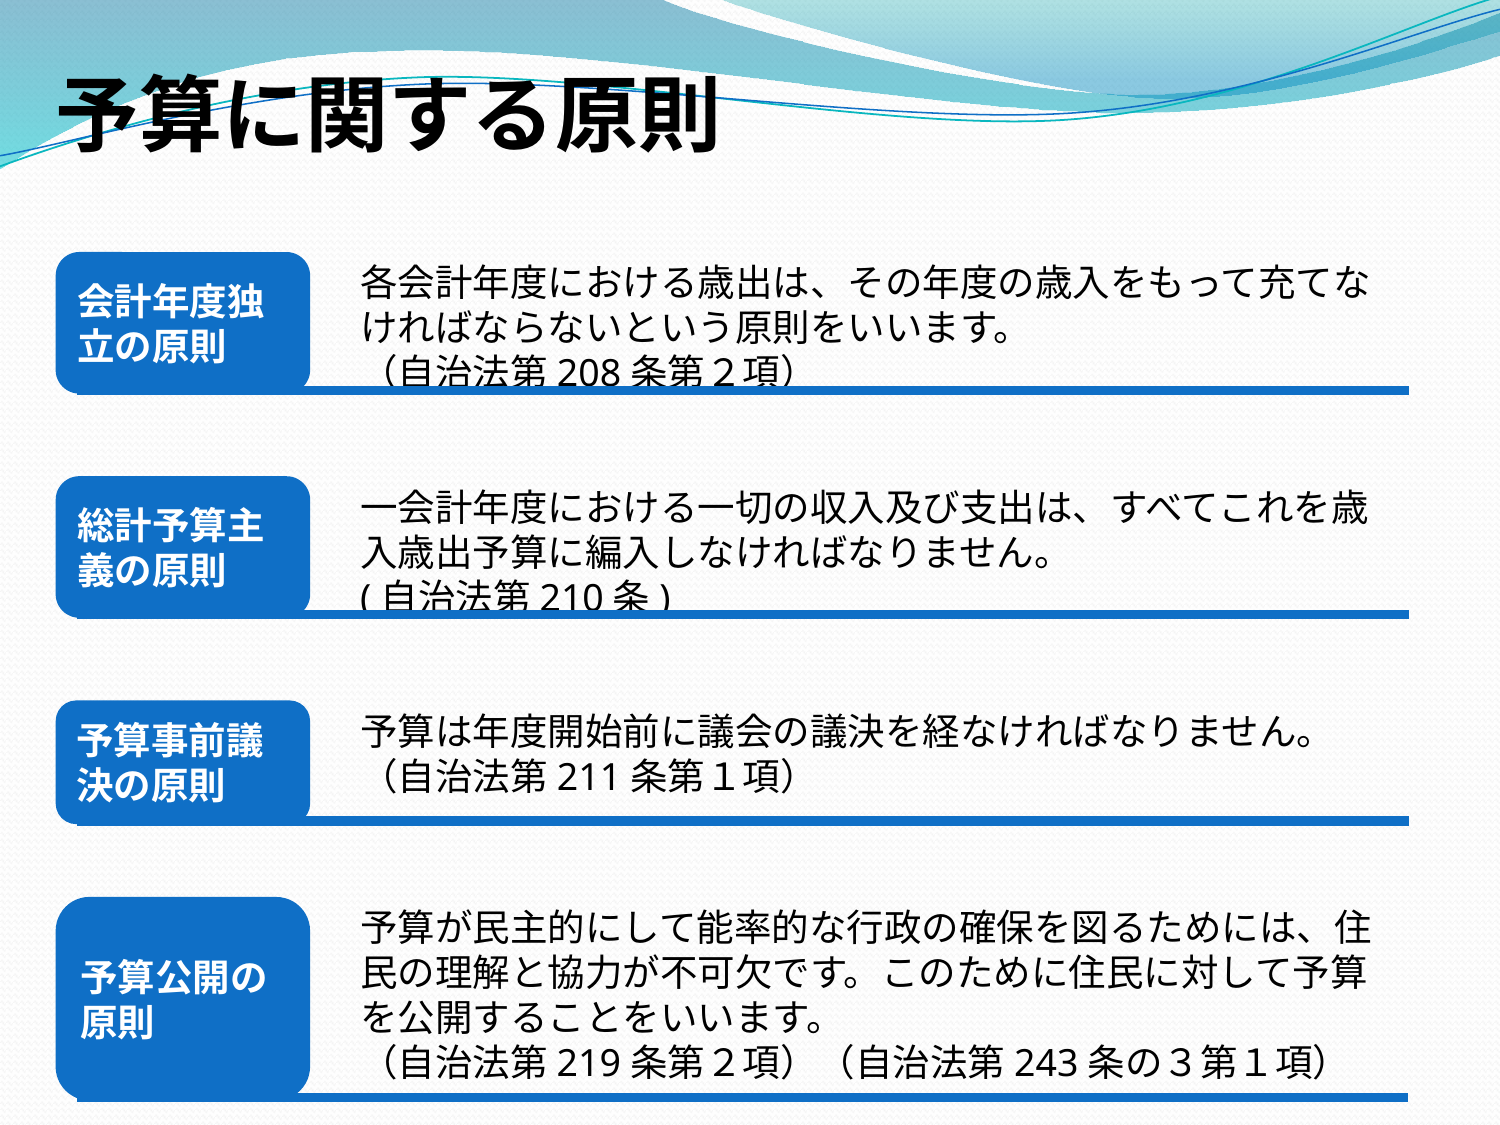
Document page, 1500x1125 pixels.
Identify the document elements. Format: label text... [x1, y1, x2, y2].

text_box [55, 700, 1409, 825]
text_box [55, 896, 1409, 1101]
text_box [55, 251, 1409, 404]
text_box 予算に関する原則 [41, 54, 1424, 170]
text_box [55, 475, 1409, 628]
